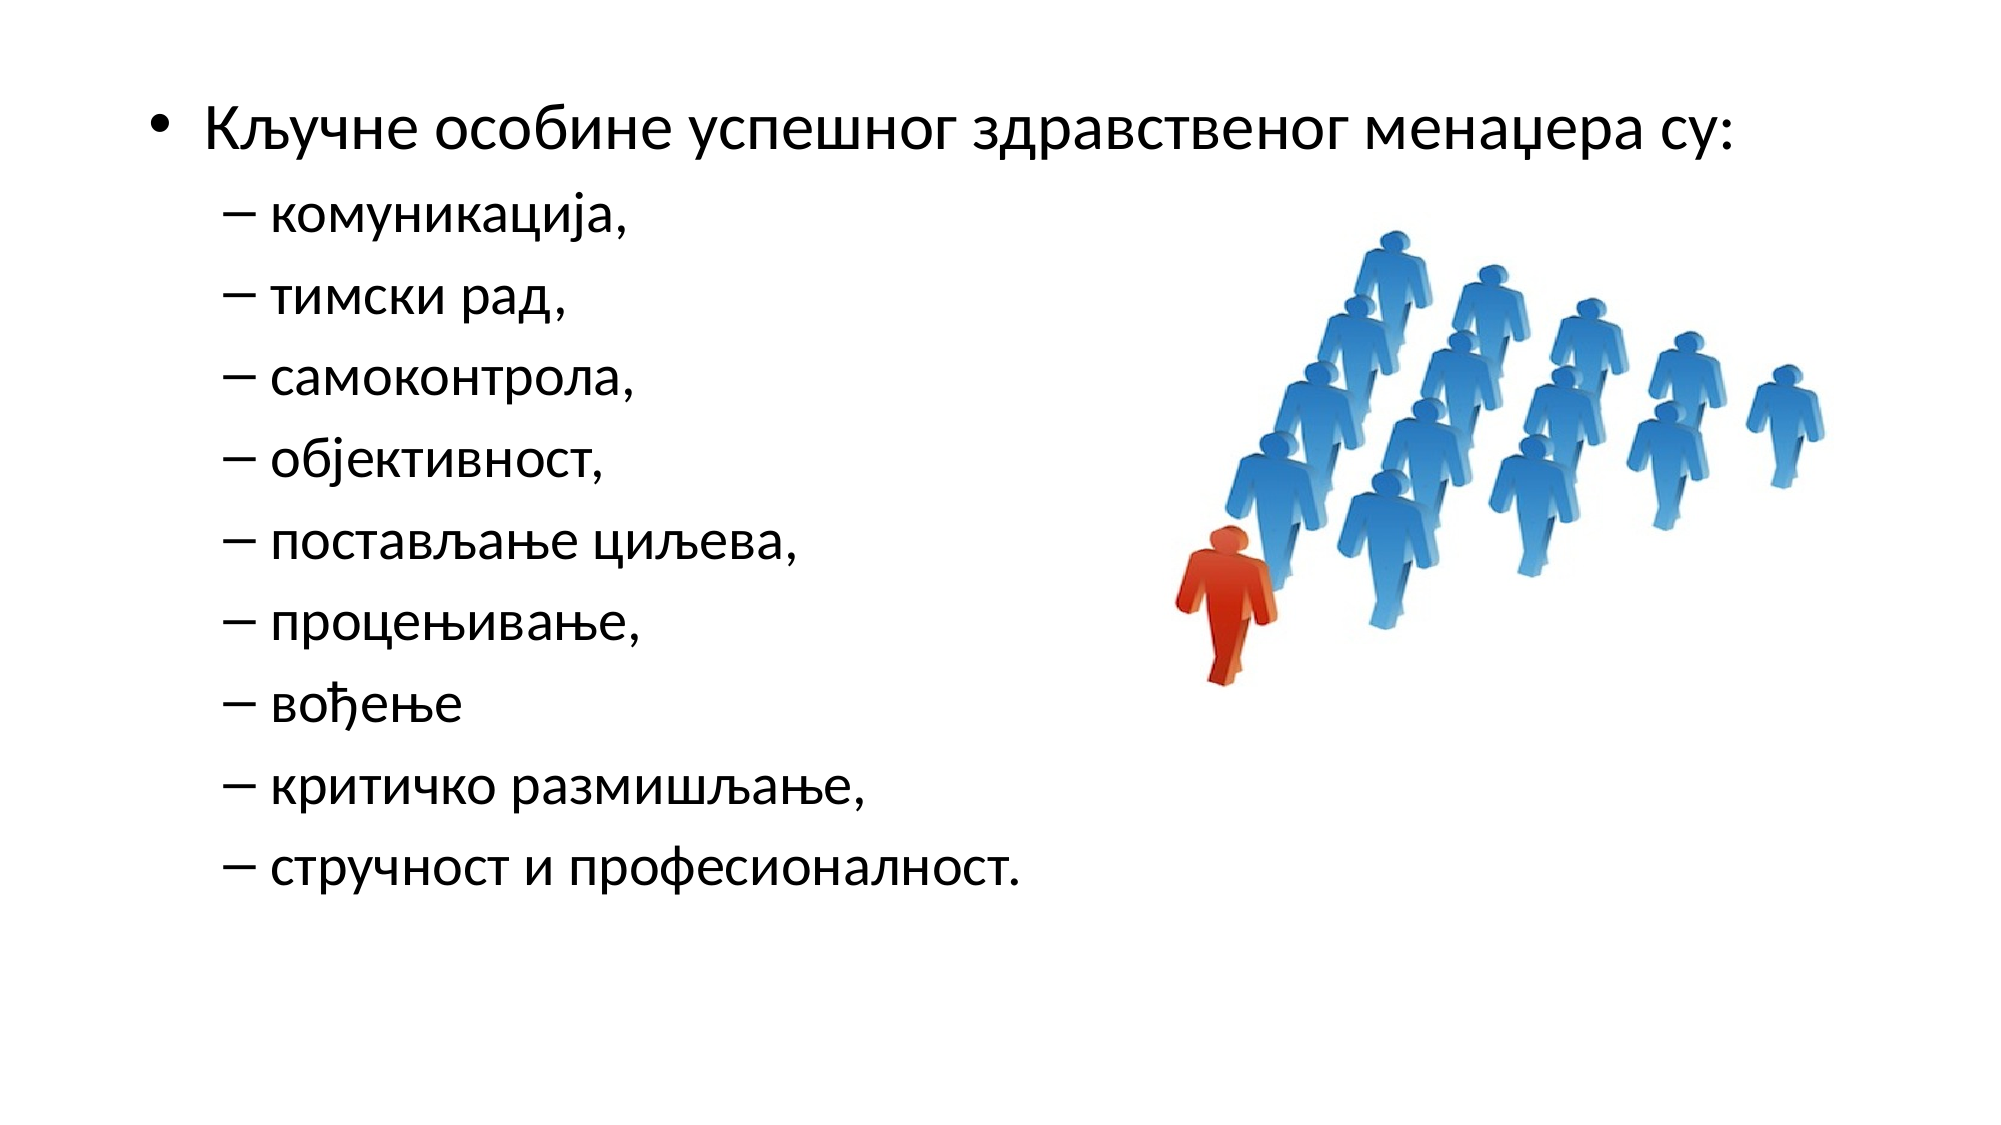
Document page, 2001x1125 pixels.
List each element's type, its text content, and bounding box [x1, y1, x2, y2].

picture [1143, 212, 1863, 701]
list Кључне особине успешног здравственог менаџера су: комуникација, тимски рад, самоконтрола, објективност, постављање циљева, процењивање, вођење критичко размишљање, стручност и професионалност. [133, 75, 1867, 1050]
